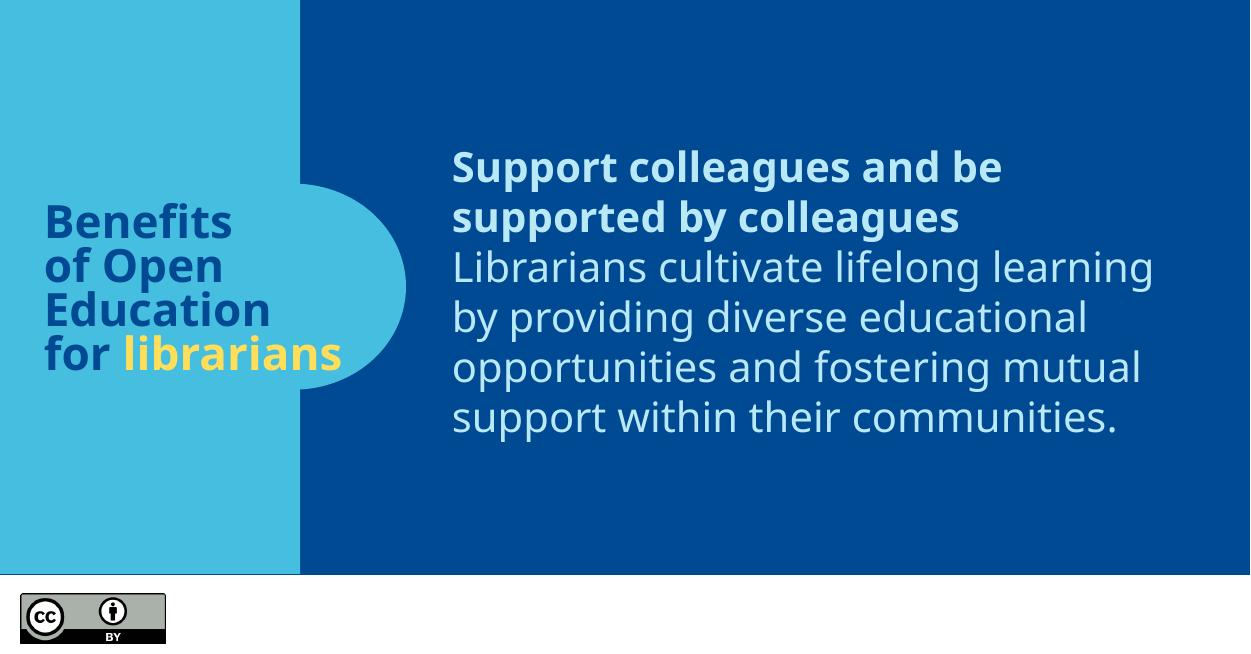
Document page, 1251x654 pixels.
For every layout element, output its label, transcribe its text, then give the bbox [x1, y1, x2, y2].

text_box [373, 213, 407, 360]
picture [20, 592, 166, 645]
text_box Support colleagues and be supported by colleagues Librarians cultivate lifelong learning by providing diverse educational opportunities and fostering mutual support within their communities. [439, 128, 1202, 453]
text_box [0, 0, 301, 574]
text_box Benefits of Open Education for librarians [31, 191, 373, 392]
text_box [0, 582, 1250, 654]
text_box [252, 183, 336, 191]
